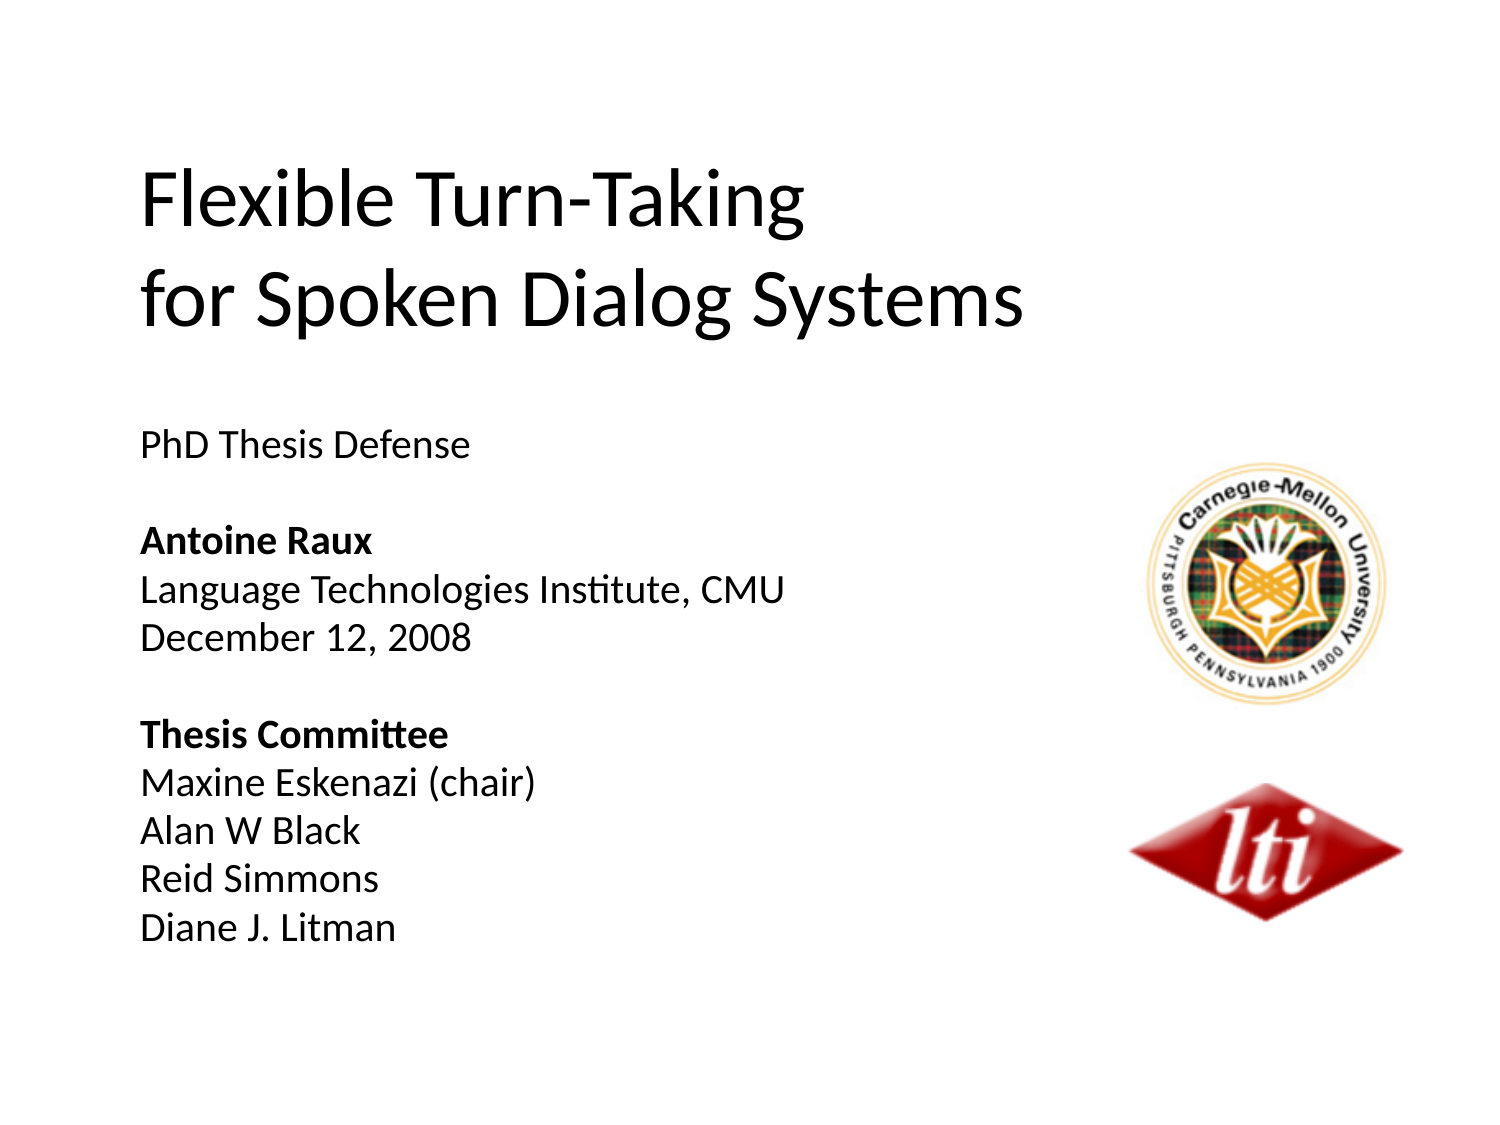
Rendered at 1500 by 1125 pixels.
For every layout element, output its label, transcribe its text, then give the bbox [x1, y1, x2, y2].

picture [1112, 783, 1421, 937]
picture [1141, 461, 1392, 709]
title Flexible Turn-Taking for Spoken Dialog Systems [125, 122, 1438, 364]
subtitle PhD Thesis Defense Antoine Raux Language Technologies Institute, CMU December 12, 2008 Thesis Committee Maxine Eskenazi (chair) Alan W Black Reid Simmons Diane J. Litman [125, 418, 1275, 1007]
